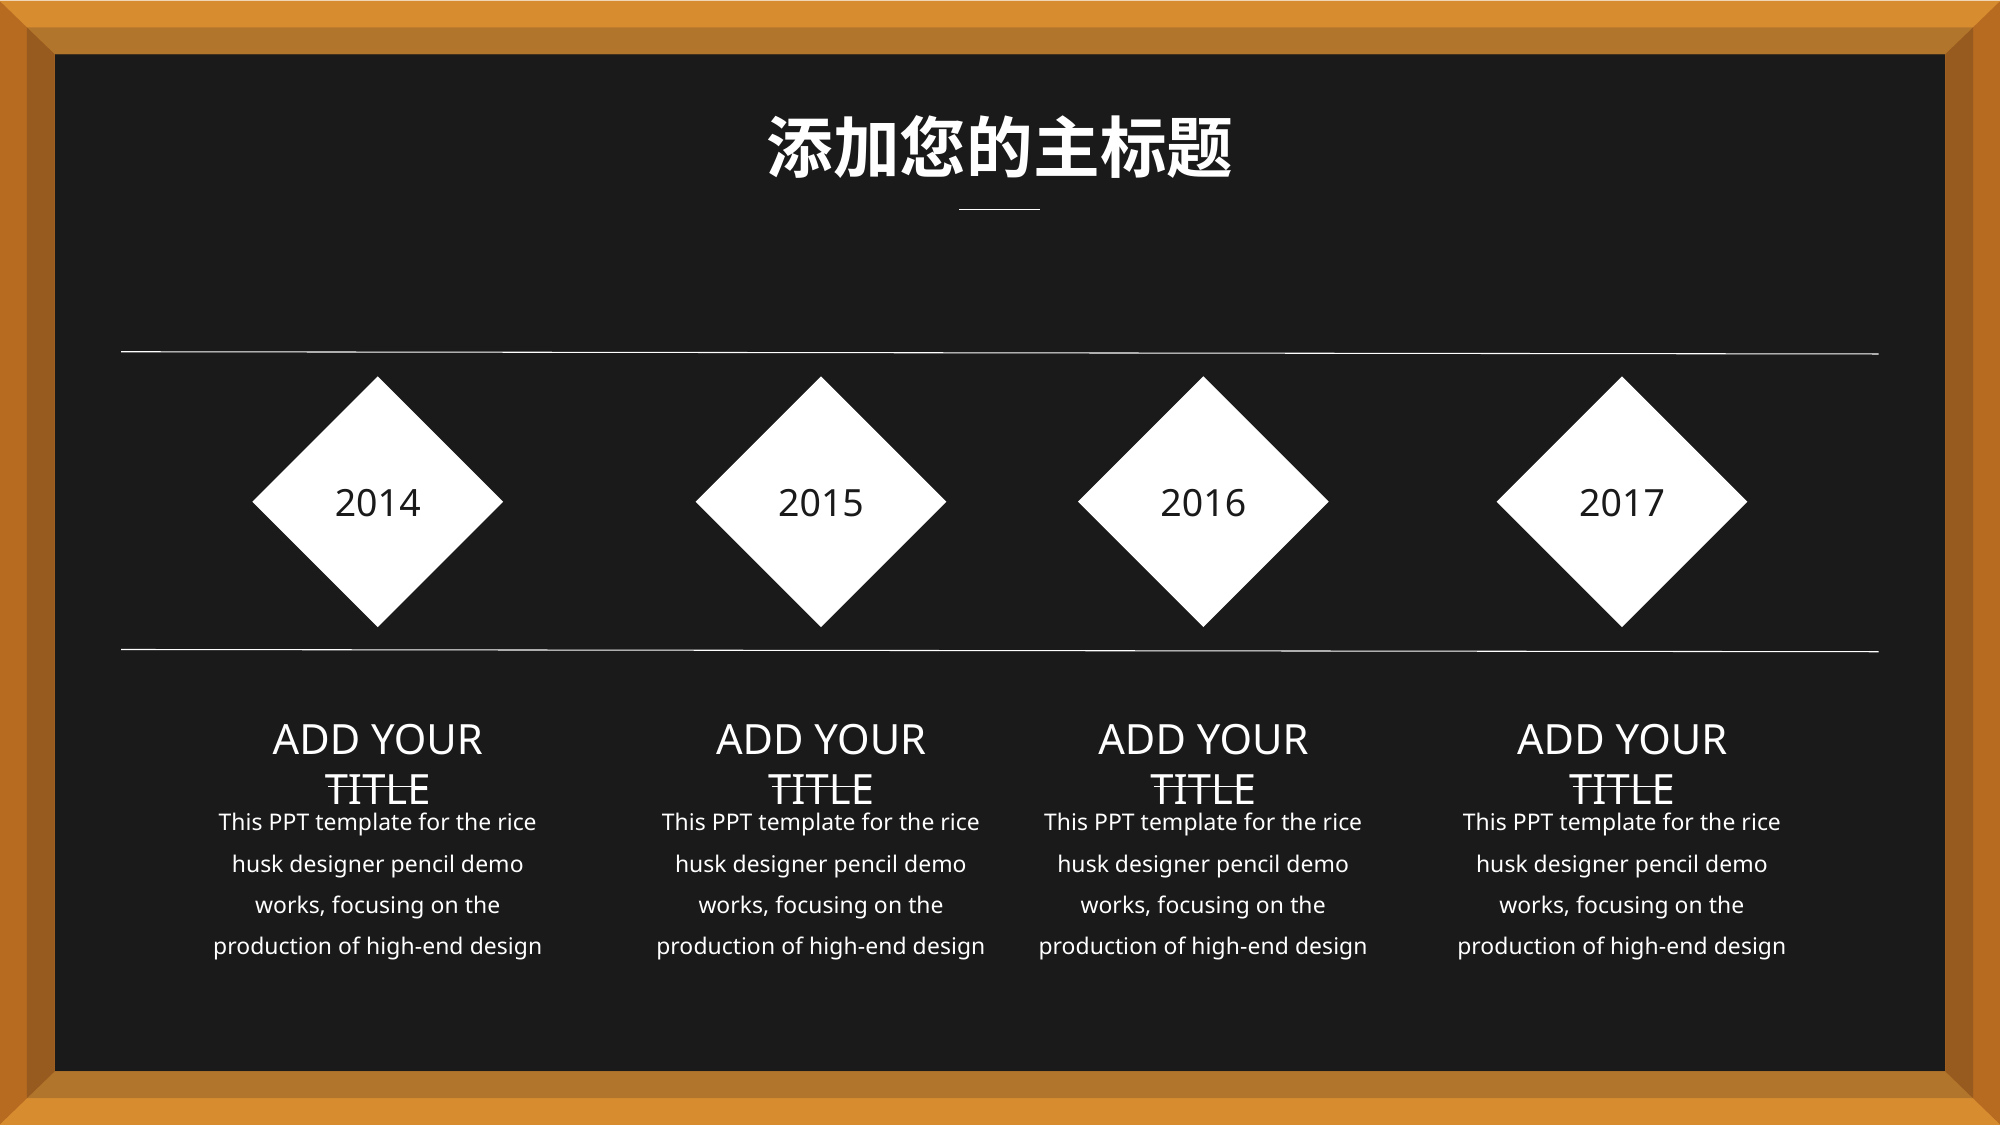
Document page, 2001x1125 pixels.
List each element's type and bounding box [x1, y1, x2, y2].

text_box [1428, 705, 1816, 969]
text_box [184, 705, 572, 969]
text_box [627, 705, 1009, 969]
text_box [1009, 705, 1398, 969]
picture [0, 0, 2000, 1125]
text_box [121, 351, 1879, 652]
